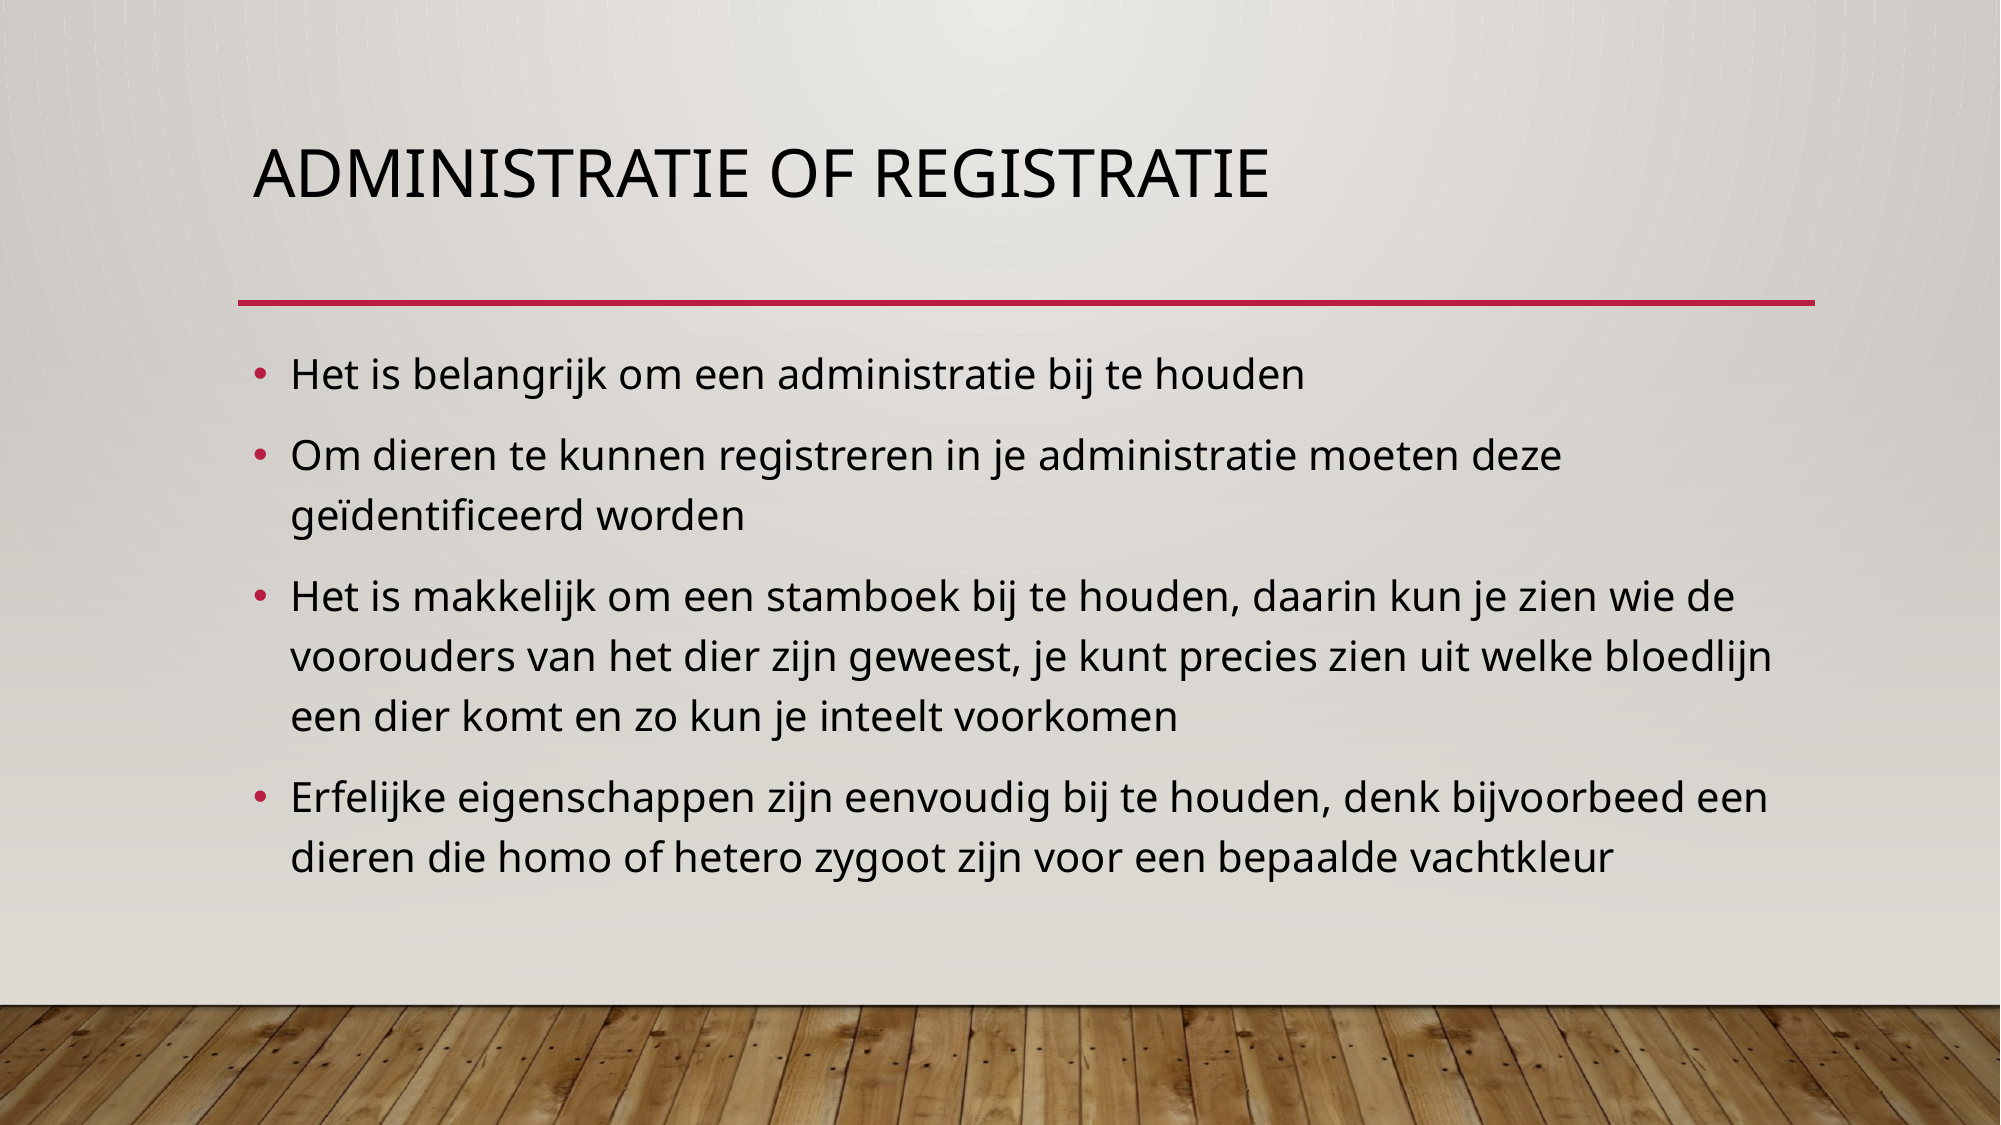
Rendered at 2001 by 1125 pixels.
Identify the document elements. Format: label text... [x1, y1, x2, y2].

title Administratie of registratie [238, 131, 1814, 305]
picture [0, 1005, 2000, 1125]
list Het is belangrijk om een administratie bij te houden Om dieren te kunnen registreren in je administratie moeten deze geïdentificeerd worden Het is makkelijk om een stamboek bij te houden, daarin kun je zien wie de voorouders van het dier zijn geweest, je kunt precies zien uit welke bloedlijn een dier komt en zo kun je inteelt voorkomen Erfelijke eigenschappen zijn eenvoudig bij te houden, denk bijvoorbeed een dieren die homo of hetero zygoot zijn voor een bepaalde vachtkleur [238, 330, 1814, 897]
